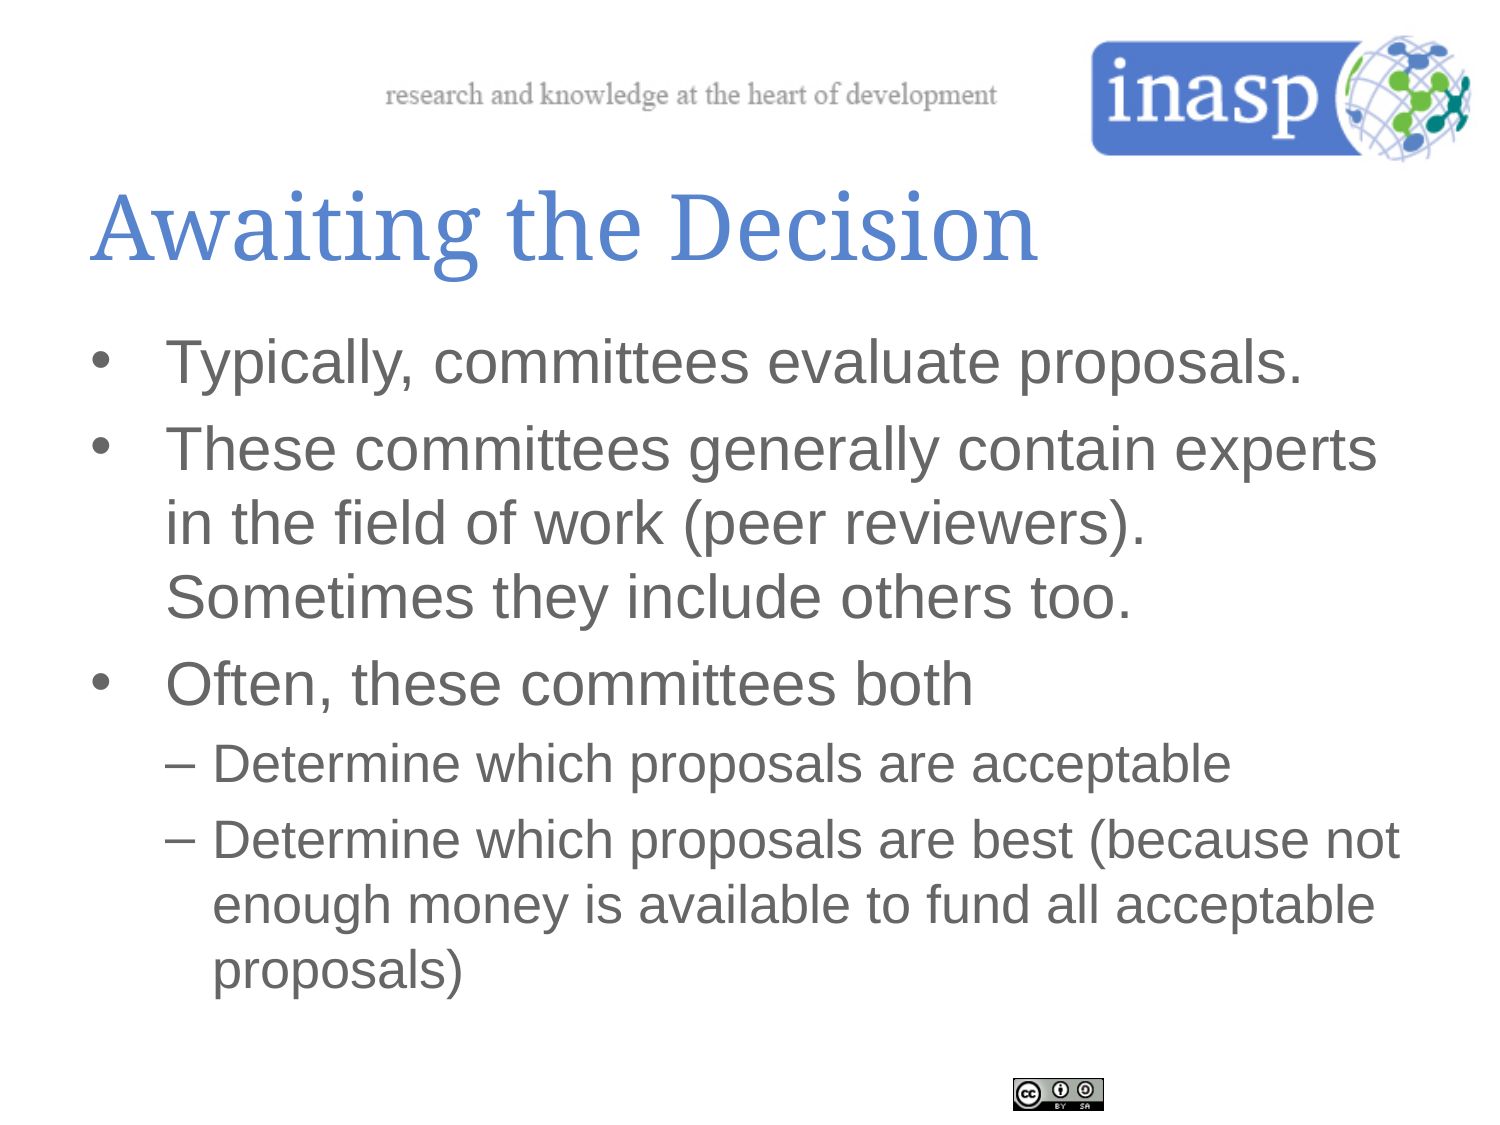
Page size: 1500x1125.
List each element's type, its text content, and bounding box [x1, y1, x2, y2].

picture [1013, 1078, 1104, 1111]
picture [385, 24, 1484, 173]
list Typically, committees evaluate proposals. These committees generally contain experts in the field of work (peer reviewers). Sometimes they include others too. Often, these committees both Determine which proposals are acceptable Determine which proposals are best (because not enough money is available to fund all acceptable proposals) [75, 313, 1426, 1020]
title Awaiting the Decision [75, 154, 1425, 294]
